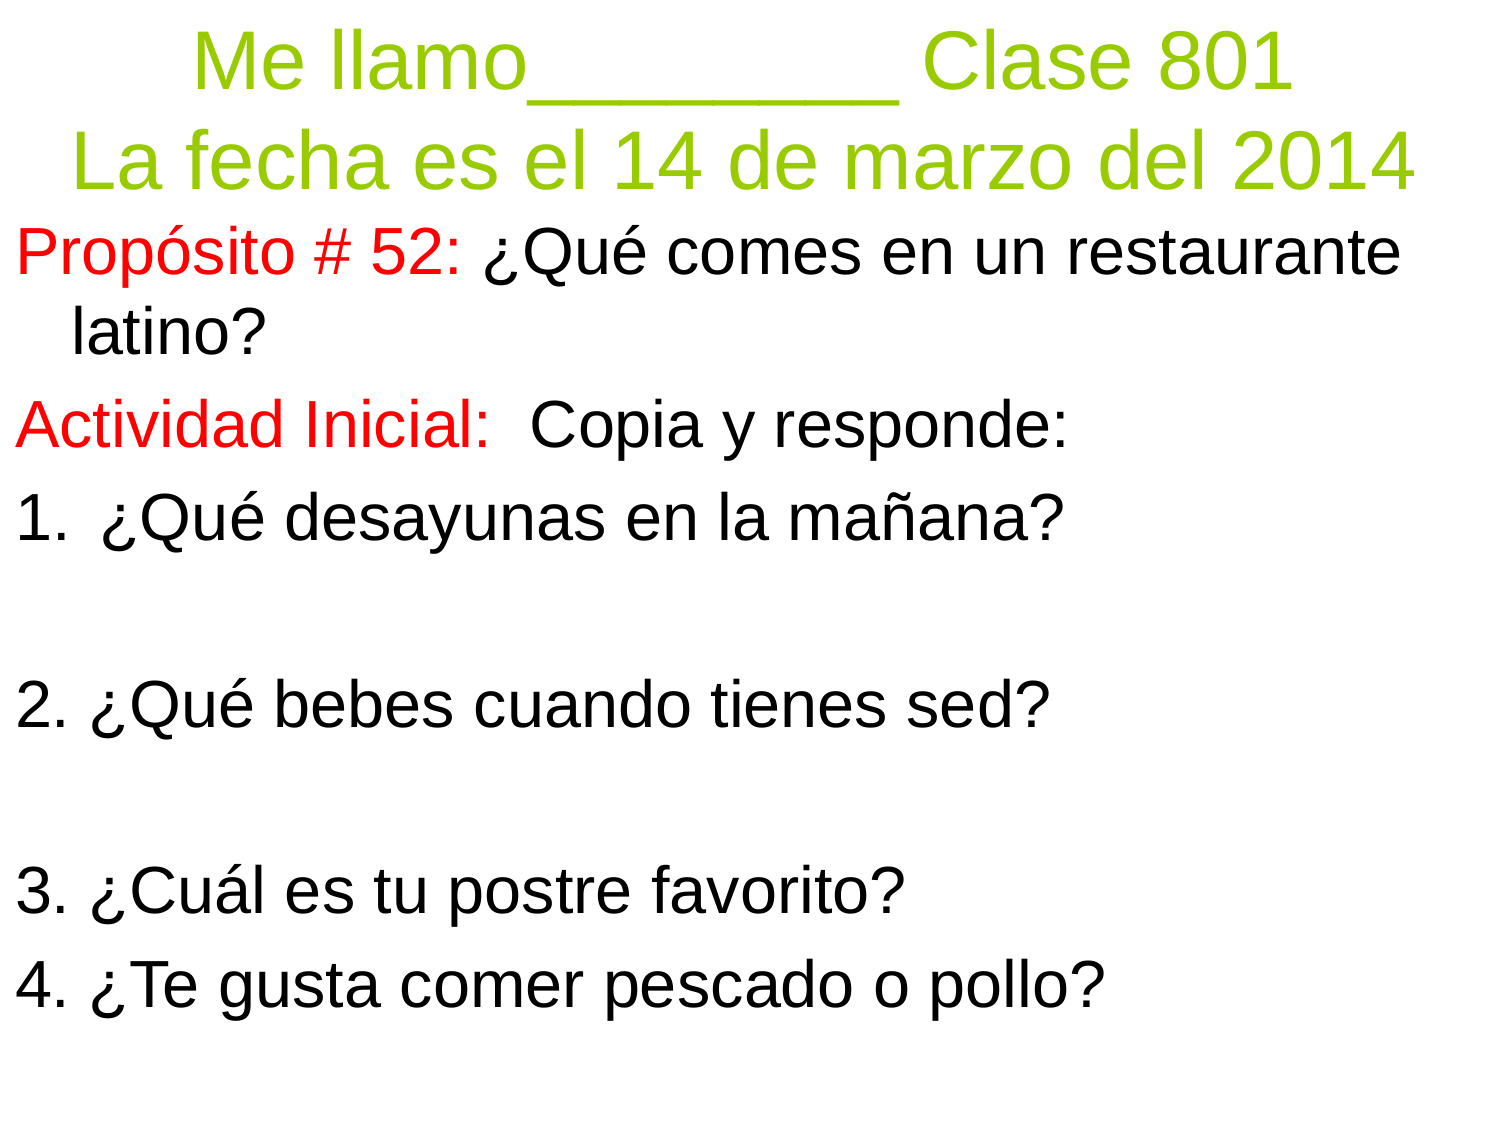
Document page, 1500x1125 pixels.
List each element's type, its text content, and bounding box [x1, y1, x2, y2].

list Propósito # 52: ¿Qué comes en un restaurante latino? Actividad Inicial: Copia y responde: ¿Qué desayunas en la mañana? 2. ¿Qué bebes cuando tienes sed? 3. ¿Cuál es tu postre favorito? 4. ¿Te gusta comer pescado o pollo? [0, 200, 1500, 1113]
title Me llamo________ Clase 801 La fecha es el 14 de marzo del 2014 [50, 12, 1438, 200]
